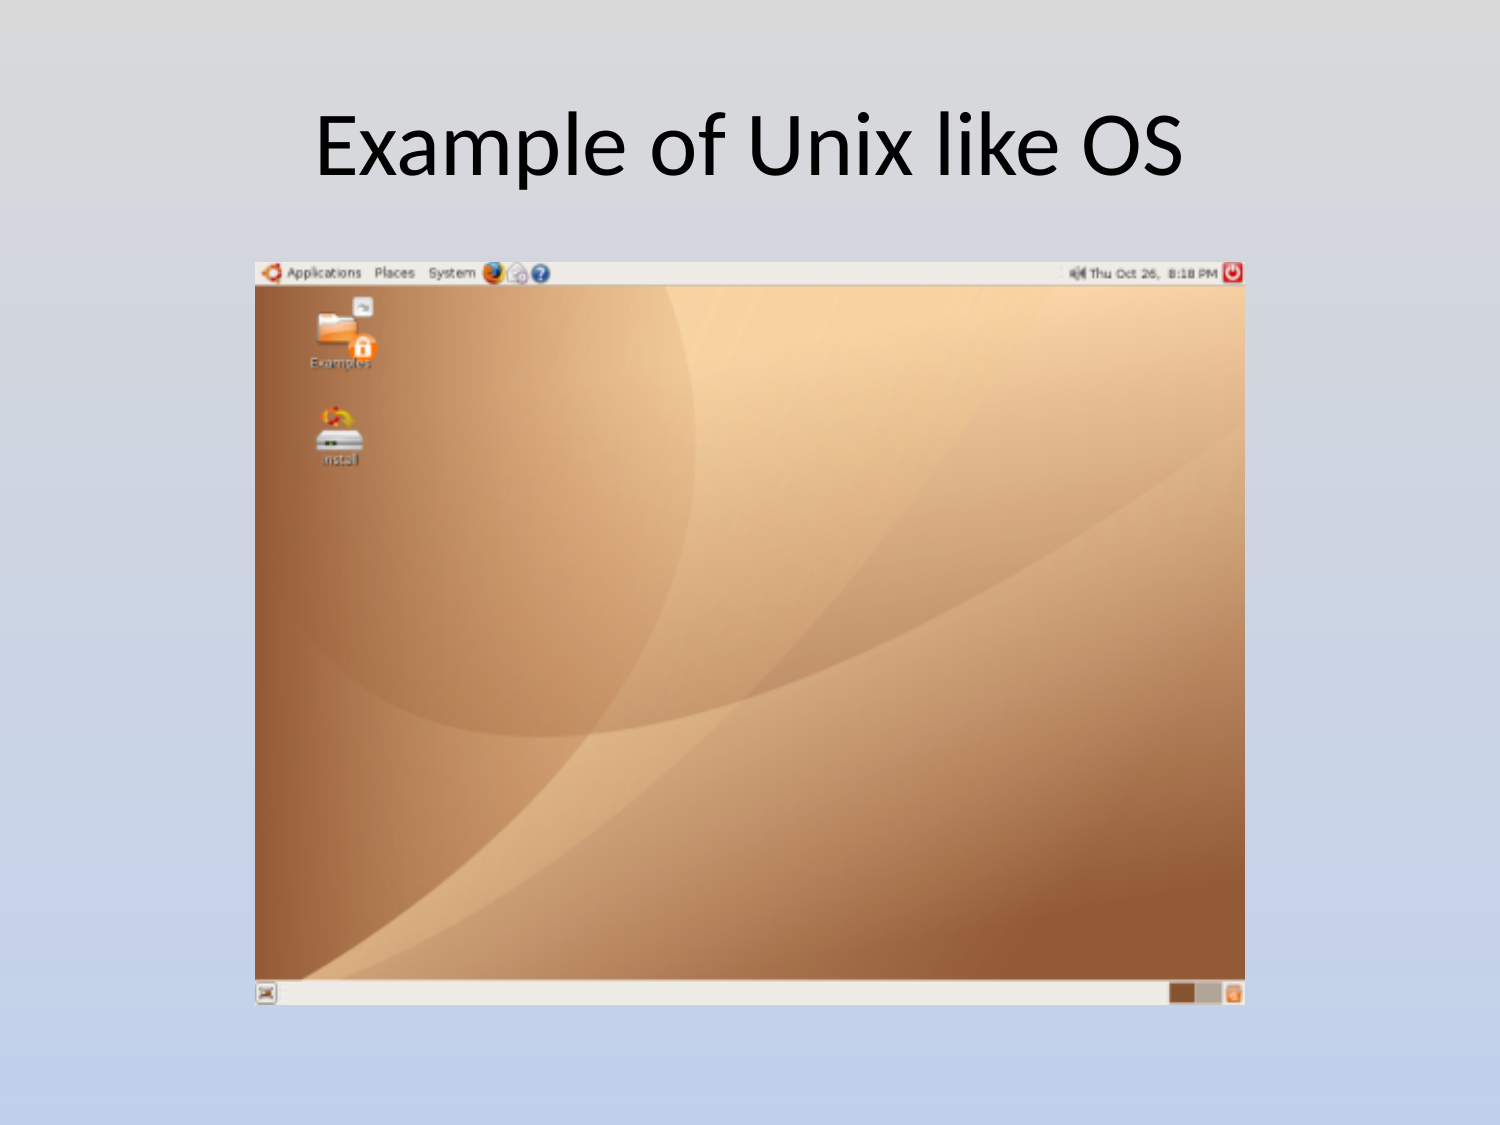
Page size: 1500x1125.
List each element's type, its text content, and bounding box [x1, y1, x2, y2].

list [255, 262, 1245, 1005]
title Example of Unix like OS [75, 45, 1425, 233]
